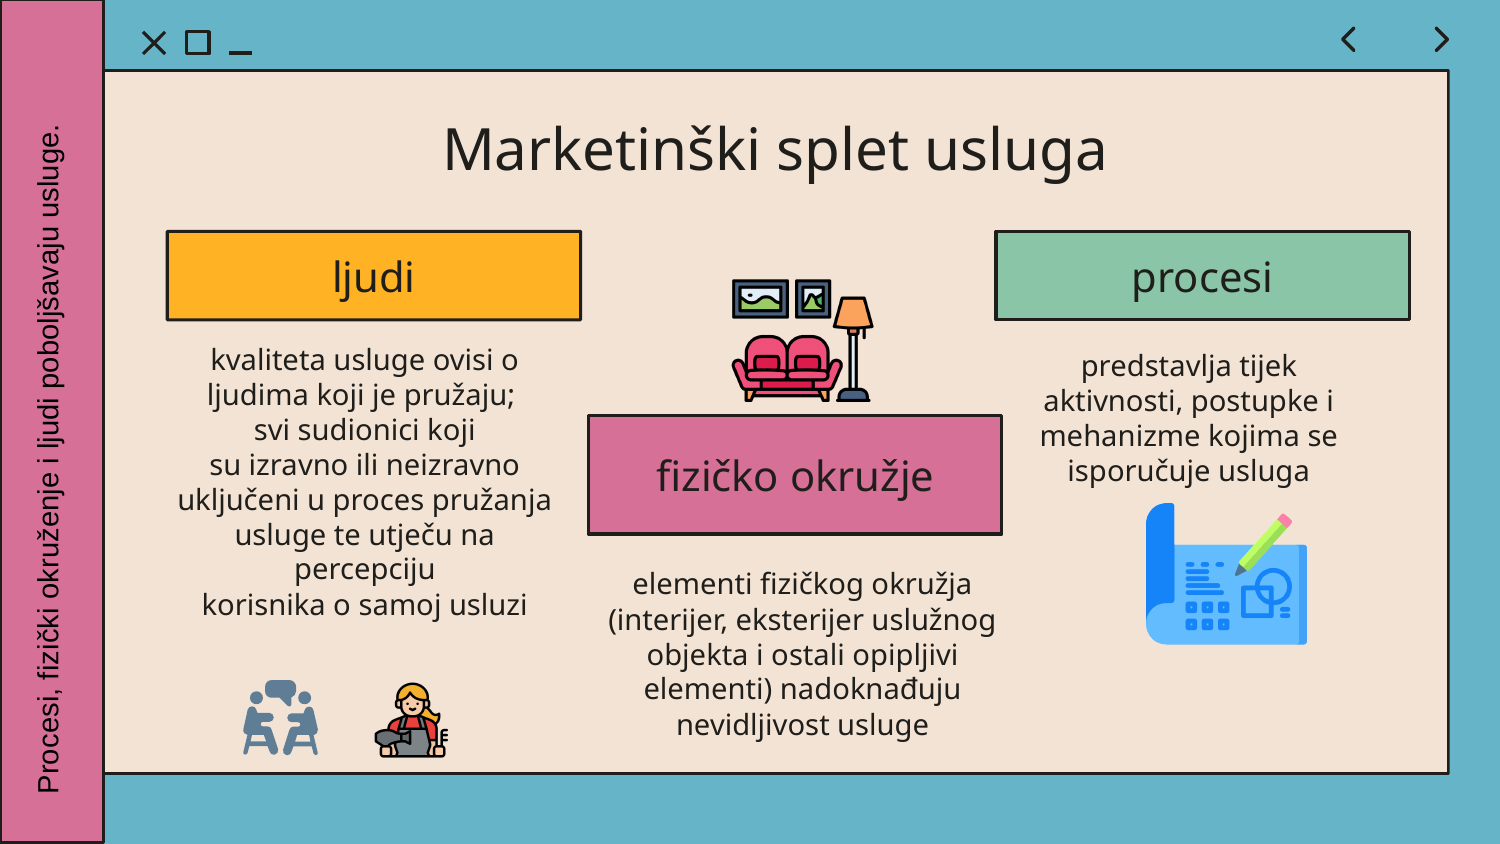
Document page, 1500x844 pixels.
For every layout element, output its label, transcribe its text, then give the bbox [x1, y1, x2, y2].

text_box [1342, 27, 1355, 52]
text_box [242, 679, 319, 756]
title procesi [994, 230, 1411, 321]
title Marketinški splet usluga [168, 88, 1382, 183]
subtitle elementi fizičkog okružja (interijer, eksterijer uslužnog objekta i ostali opipljivi elementi) nadoknađuju nevidljivost usluge [588, 598, 1017, 708]
picture [727, 265, 878, 417]
title fizičko okružje [587, 414, 1003, 536]
picture [372, 679, 453, 761]
title ljudi [165, 229, 583, 322]
picture [1146, 493, 1307, 654]
text_box Procesi, fizički okruženje i ljudi poboljšavaju usluge. [21, 81, 72, 809]
text_box [1435, 27, 1449, 52]
subtitle predstavlja tijek aktivnosti, postupke i mehanizme kojima se isporučuje usluga [996, 365, 1382, 470]
subtitle kvaliteta usluge ovisi o ljudima koji je pružaju; svi sudionici koji su izravno ili neizravno uključeni u proces pružanja usluge te utječu na percepciju korisnika o samoj usluzi [148, 468, 582, 564]
